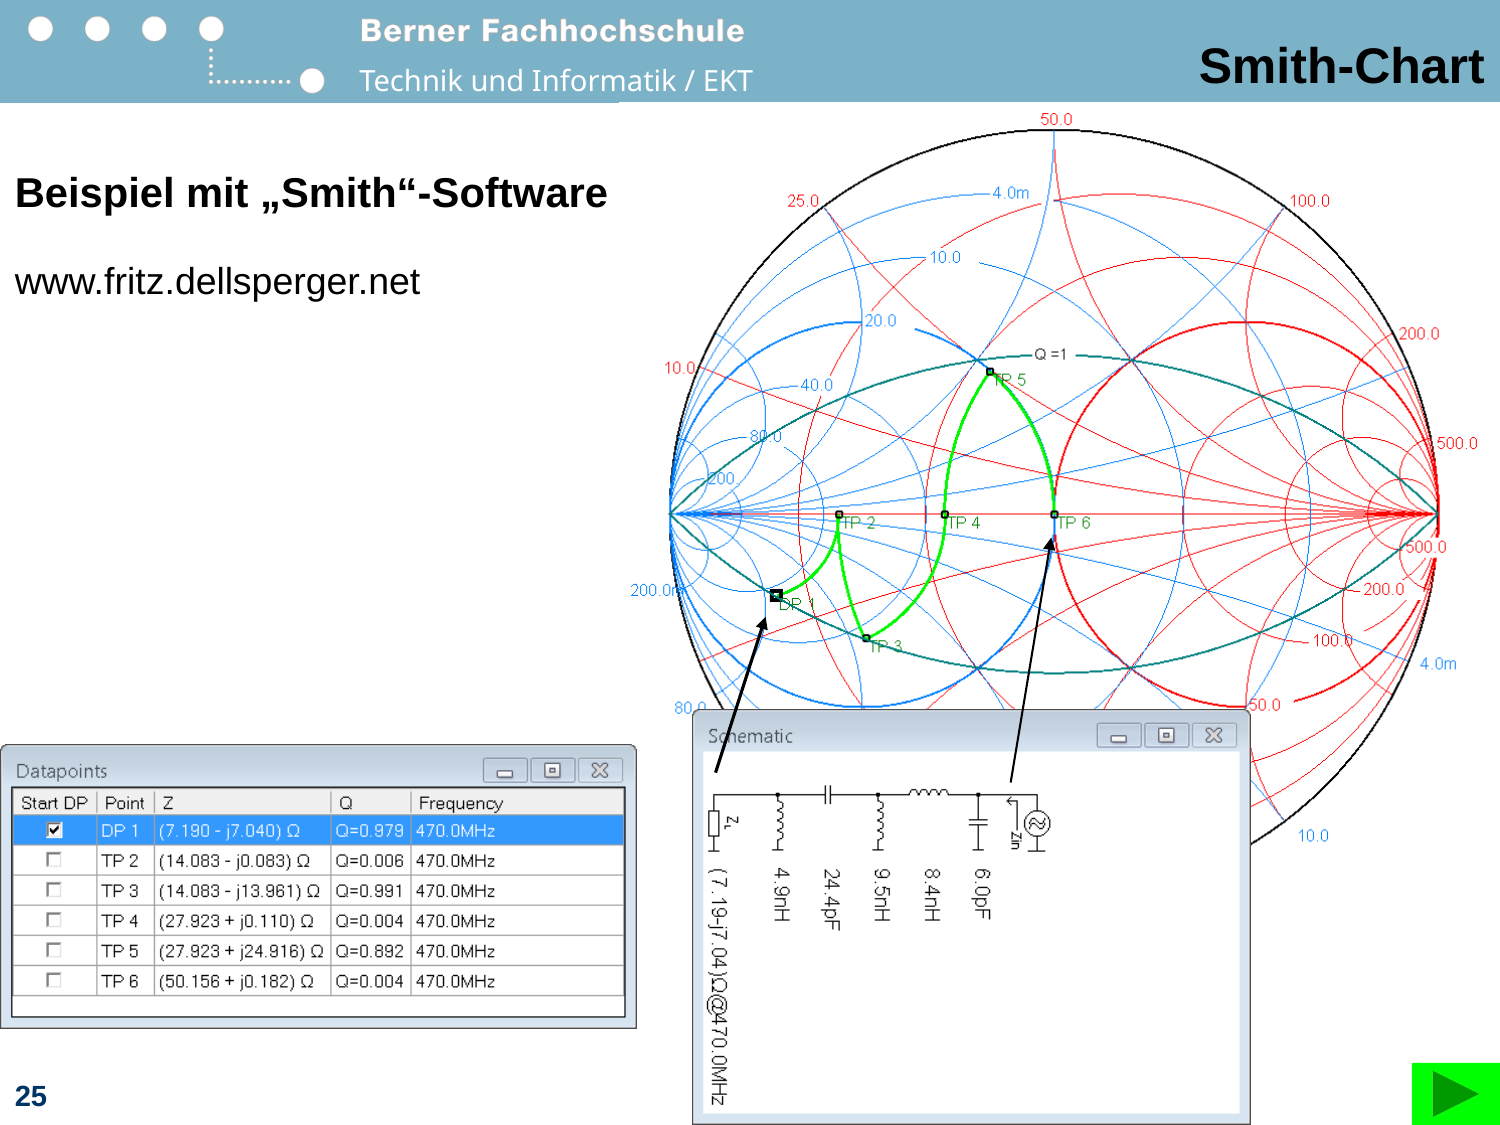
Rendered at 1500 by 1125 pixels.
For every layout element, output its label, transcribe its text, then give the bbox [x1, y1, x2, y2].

text_box Beispiel mit „Smith“-Software www.fritz.dellsperger.net [0, 164, 614, 310]
picture [0, 0, 1500, 1125]
title Smith-Chart [643, 0, 1500, 101]
text_box [1411, 1062, 1500, 1125]
